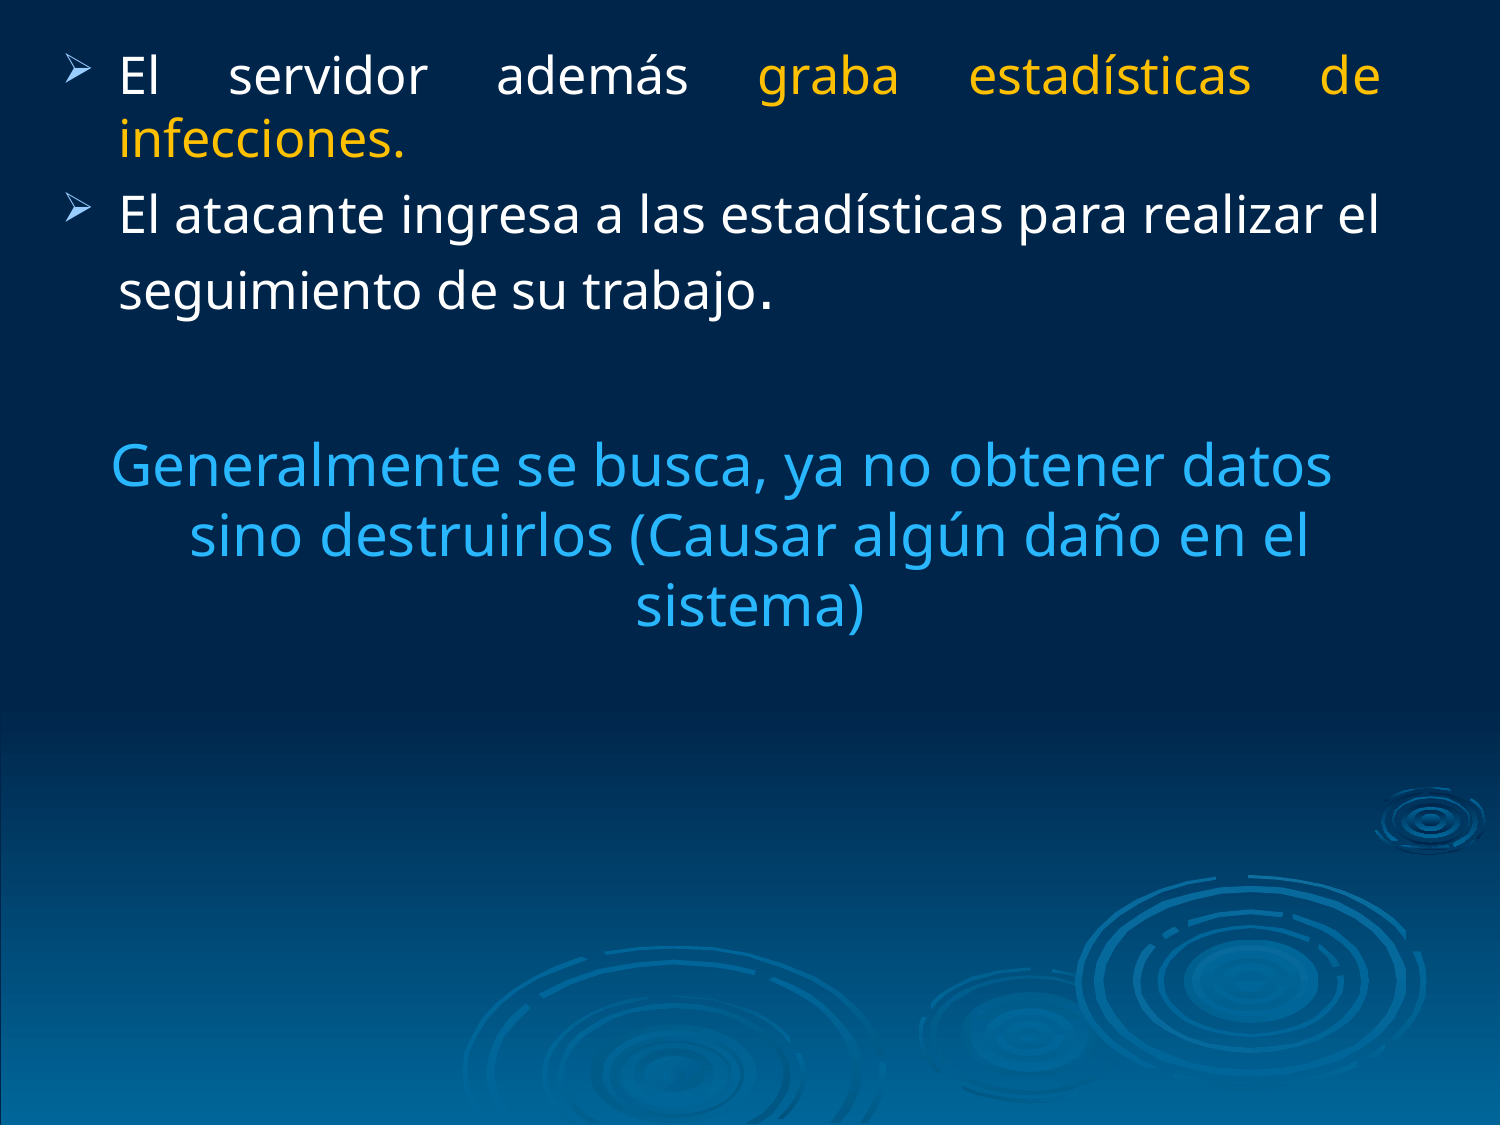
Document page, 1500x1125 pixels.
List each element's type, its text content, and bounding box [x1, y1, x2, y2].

list El servidor además graba estadísticas de infecciones. El atacante ingresa a las estadísticas para realizar el seguimiento de su trabajo. Generalmente se busca, ya no obtener datos sino destruirlos (Causar algún daño en el sistema) [46, 34, 1398, 778]
